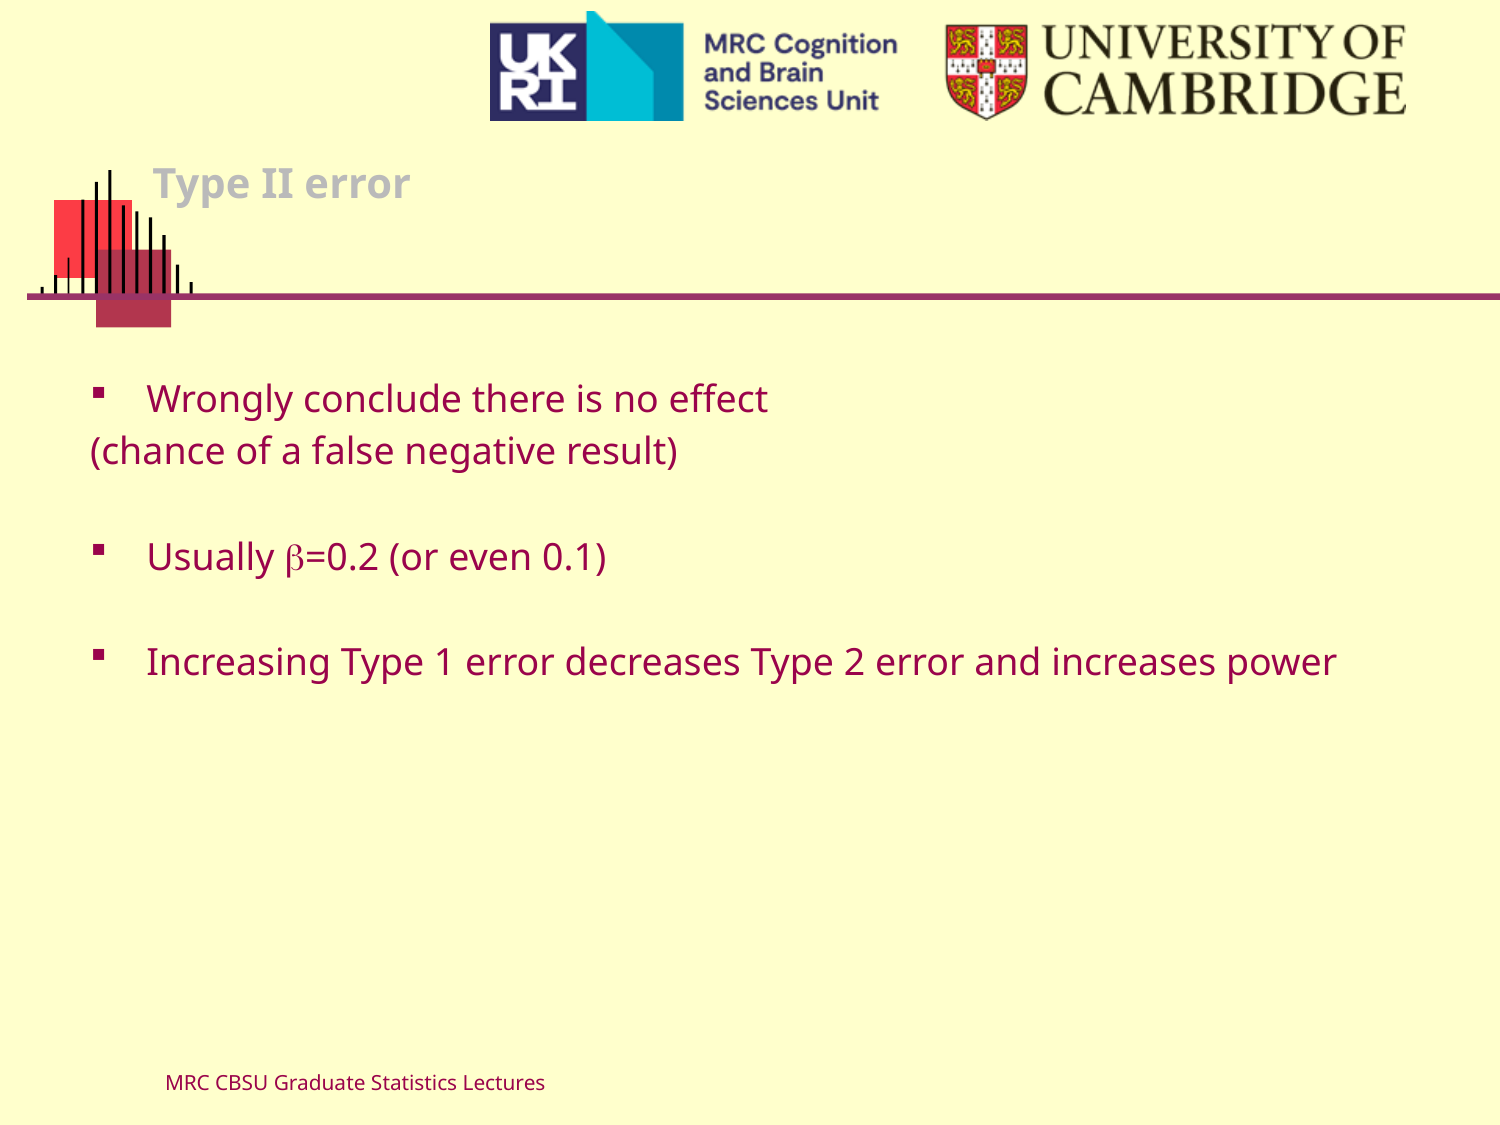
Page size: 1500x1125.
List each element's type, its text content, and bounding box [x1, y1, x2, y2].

title Type II error [137, 137, 988, 233]
footer MRC CBSU Graduate Statistics Lectures [149, 1062, 988, 1101]
list Wrongly conclude there is no effect (chance of a false negative result) Usually =0.2 (or even 0.1) Increasing Type 1 error decreases Type 2 error and increases power [75, 262, 1425, 1038]
picture [490, 11, 1406, 121]
